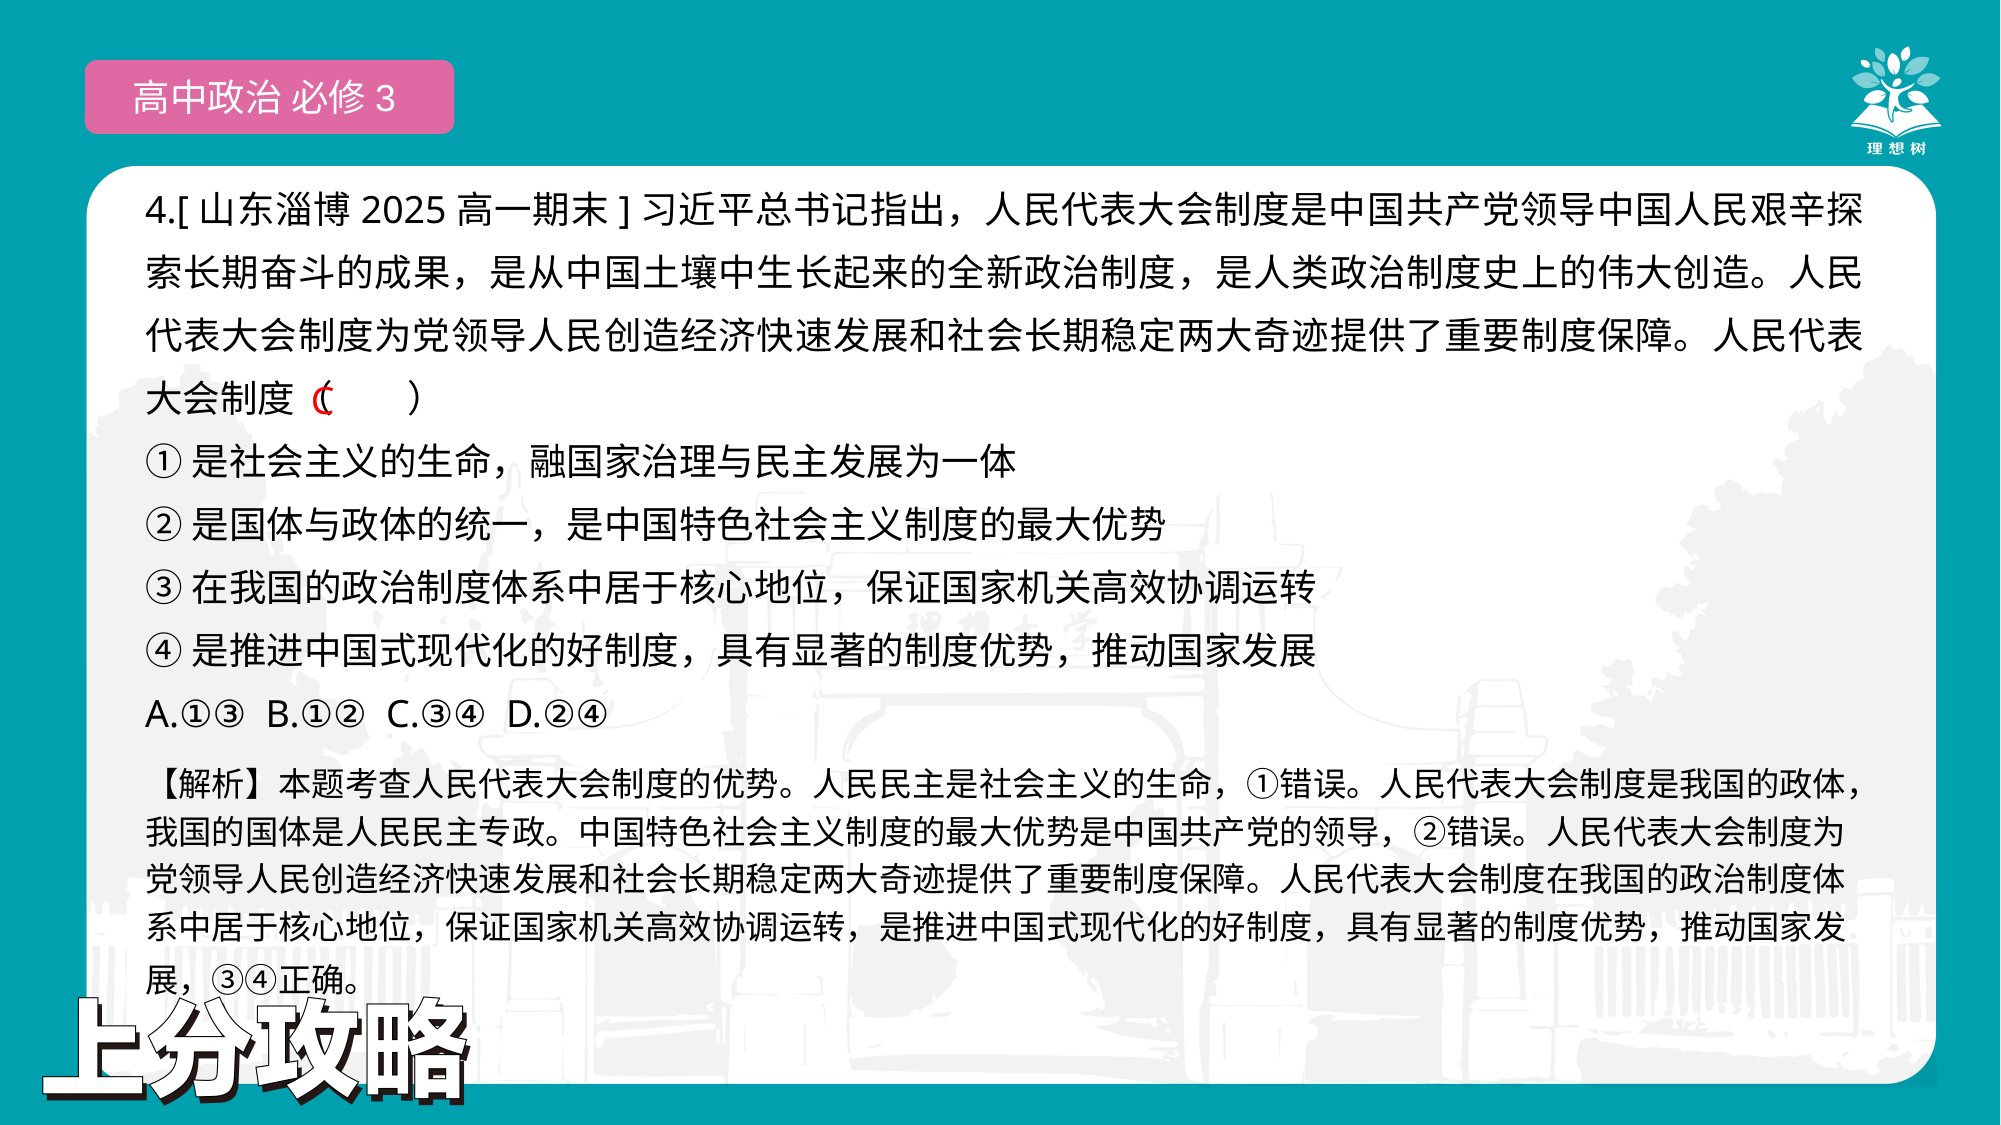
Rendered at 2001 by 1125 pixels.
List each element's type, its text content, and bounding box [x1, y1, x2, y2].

text_box 【解析】本题考查人民代表大会制度的优势。人民民主是社会主义的生命，①错误。人民代表大会制度是我国的政体，我国的国体是人民民主专政。中国特色社会主义制度的最大优势是中国共产党的领导，②错误。人民代表大会制度为党领导人民创造经济快速发展和社会长期稳定两大奇迹提供了重要制度保障。人民代表大会制度在我国的政治制度体系中居于核心地位，保证国家机关高效协调运转，是推进中国式现代化的好制度，具有显著的制度优势，推动国家发展，③④正确。 [130, 747, 1862, 1008]
text_box 高中政治 必修3 [83, 58, 456, 135]
text_box 4.[山东淄博2025高一期末]习近平总书记指出，人民代表大会制度是中国共产党领导中国人民艰辛探索长期奋斗的成果，是从中国土壤中生长起来的全新政治制度，是人类政治制度史上的伟大创造。人民代表大会制度为党领导人民创造经济快速发展和社会长期稳定两大奇迹提供了重要制度保障。人民代表大会制度（ ） ①是社会主义的生命，融国家治理与民主发展为一体 ②是国体与政体的统一，是中国特色社会主义制度的最大优势 ③在我国的政治制度体系中居于核心地位，保证国家机关高效协调运转 ④是推进中国式现代化的好制度，具有显著的制度优势，推动国家发展 A.①③ B.①② C.③④ D.②④ [130, 160, 1880, 743]
picture [0, 0, 2001, 1125]
text_box C [286, 347, 403, 430]
